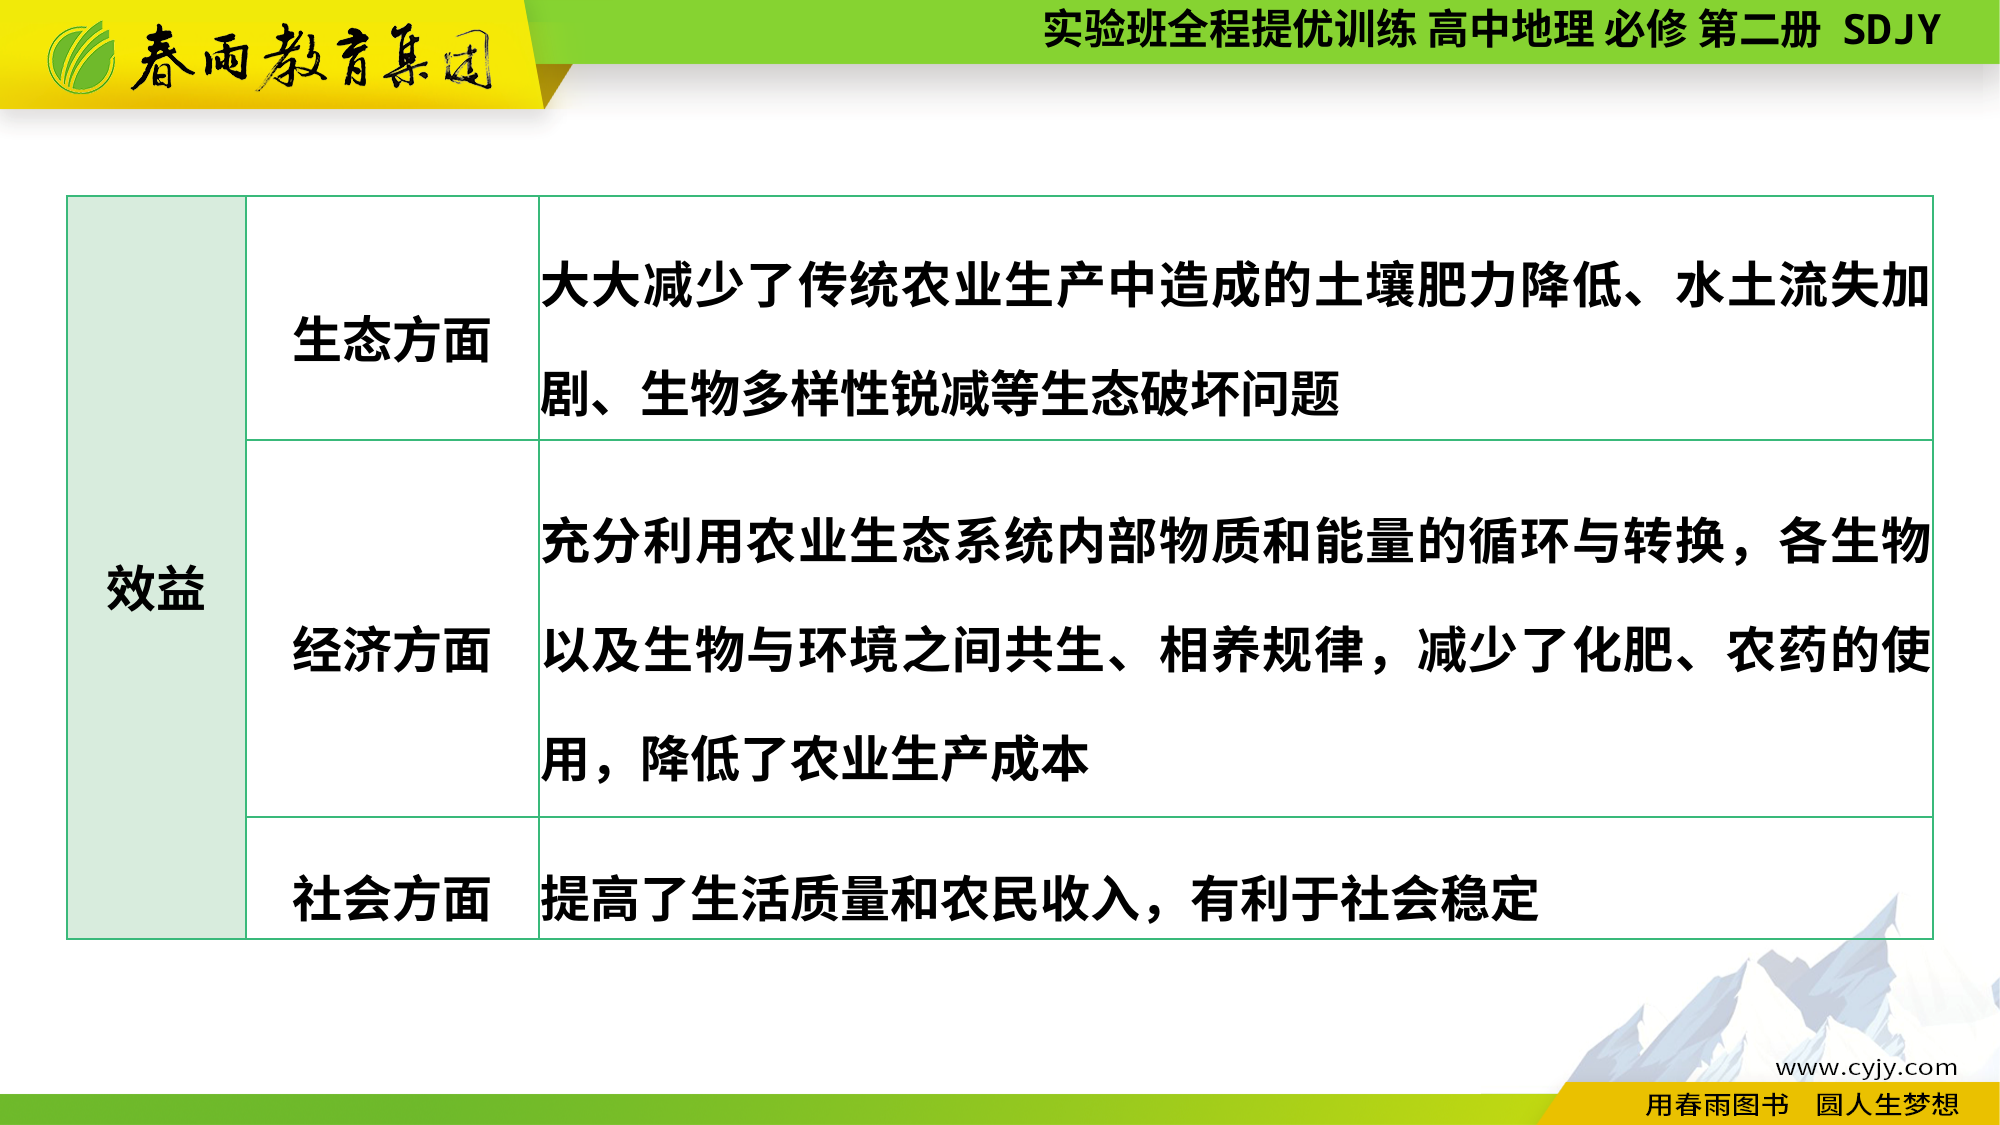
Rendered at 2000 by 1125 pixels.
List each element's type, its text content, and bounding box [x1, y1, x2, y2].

table_header 效益 [68, 197, 245, 938]
table_cell 经济方面 [247, 441, 538, 816]
table_header 大大减少了传统农业生产中造成的土壤肥力降低、水土流失加剧、生物多样性锐减等生态破坏问题 [540, 197, 1932, 439]
table_cell 提高了生活质量和农民收入，有利于社会稳定 [540, 818, 1932, 938]
table_header 生态方面 [247, 197, 538, 439]
table_cell 社会方面 [247, 818, 538, 938]
picture [0, 0, 2000, 1125]
table_cell 充分利用农业生态系统内部物质和能量的循环与转换，各生物以及生物与环境之间共生、相养规律，减少了化肥、农药的使用，降低了农业生产成本 [540, 441, 1932, 816]
